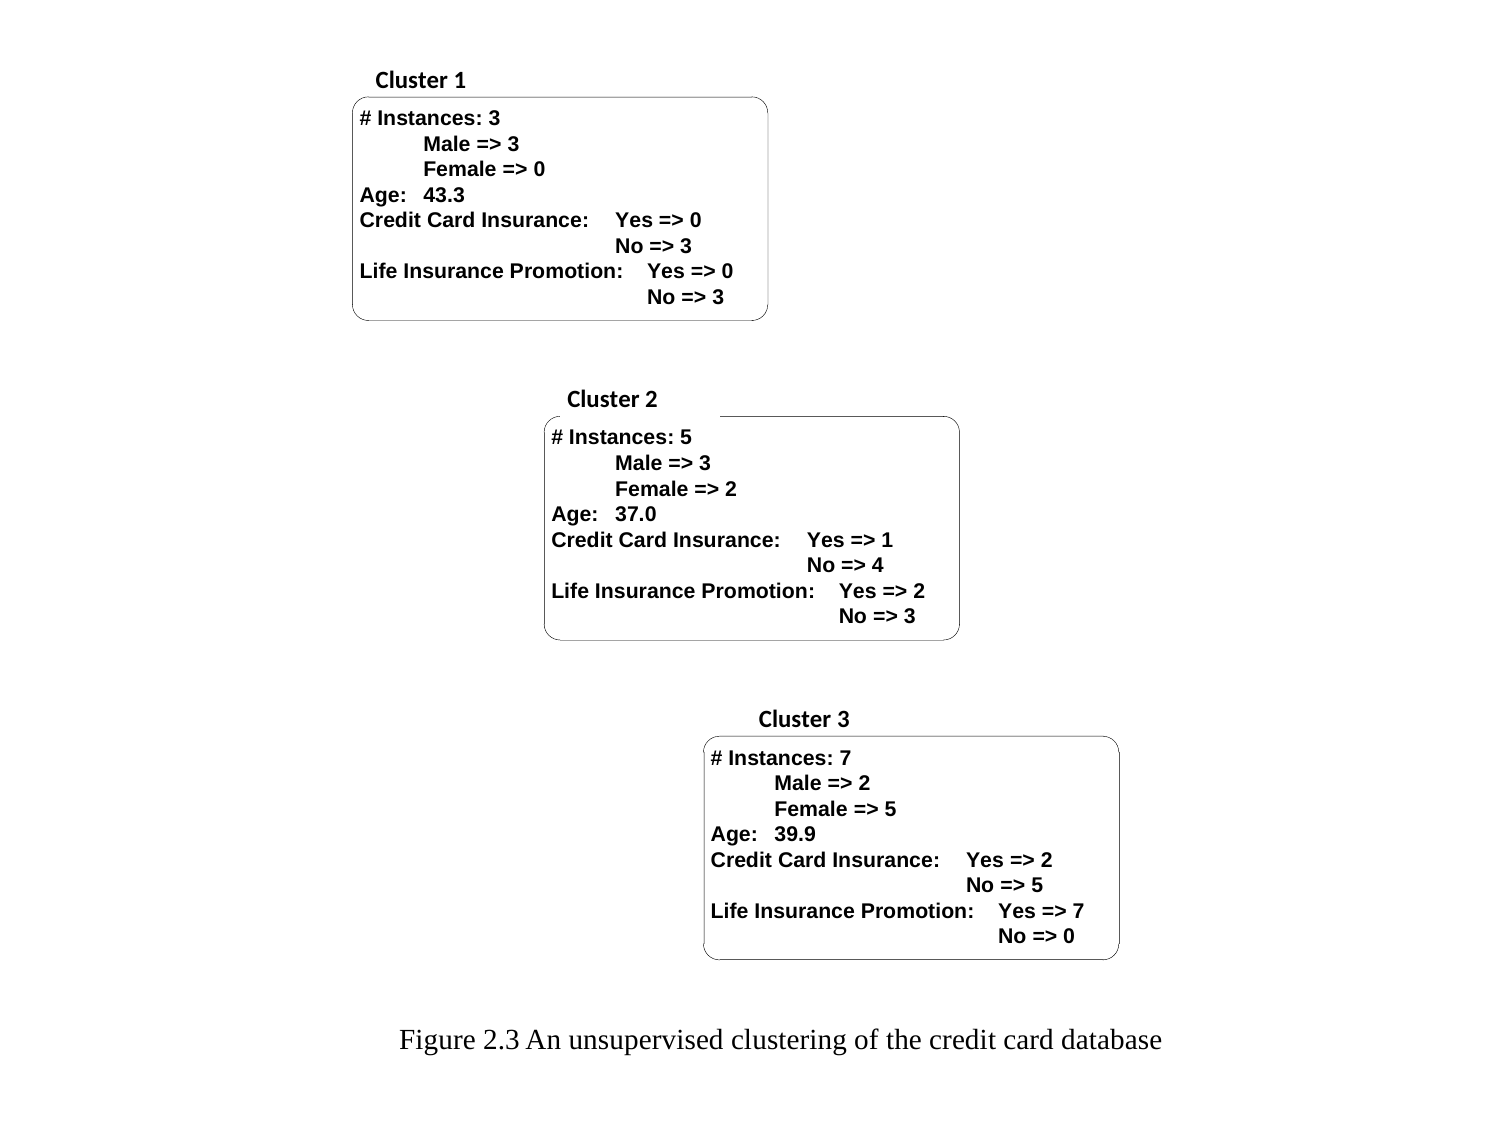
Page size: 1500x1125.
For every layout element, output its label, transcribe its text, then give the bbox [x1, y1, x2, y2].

footer Figure 2.3 An unsupervised clustering of the credit card database [375, 1012, 1188, 1088]
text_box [349, 62, 1154, 962]
